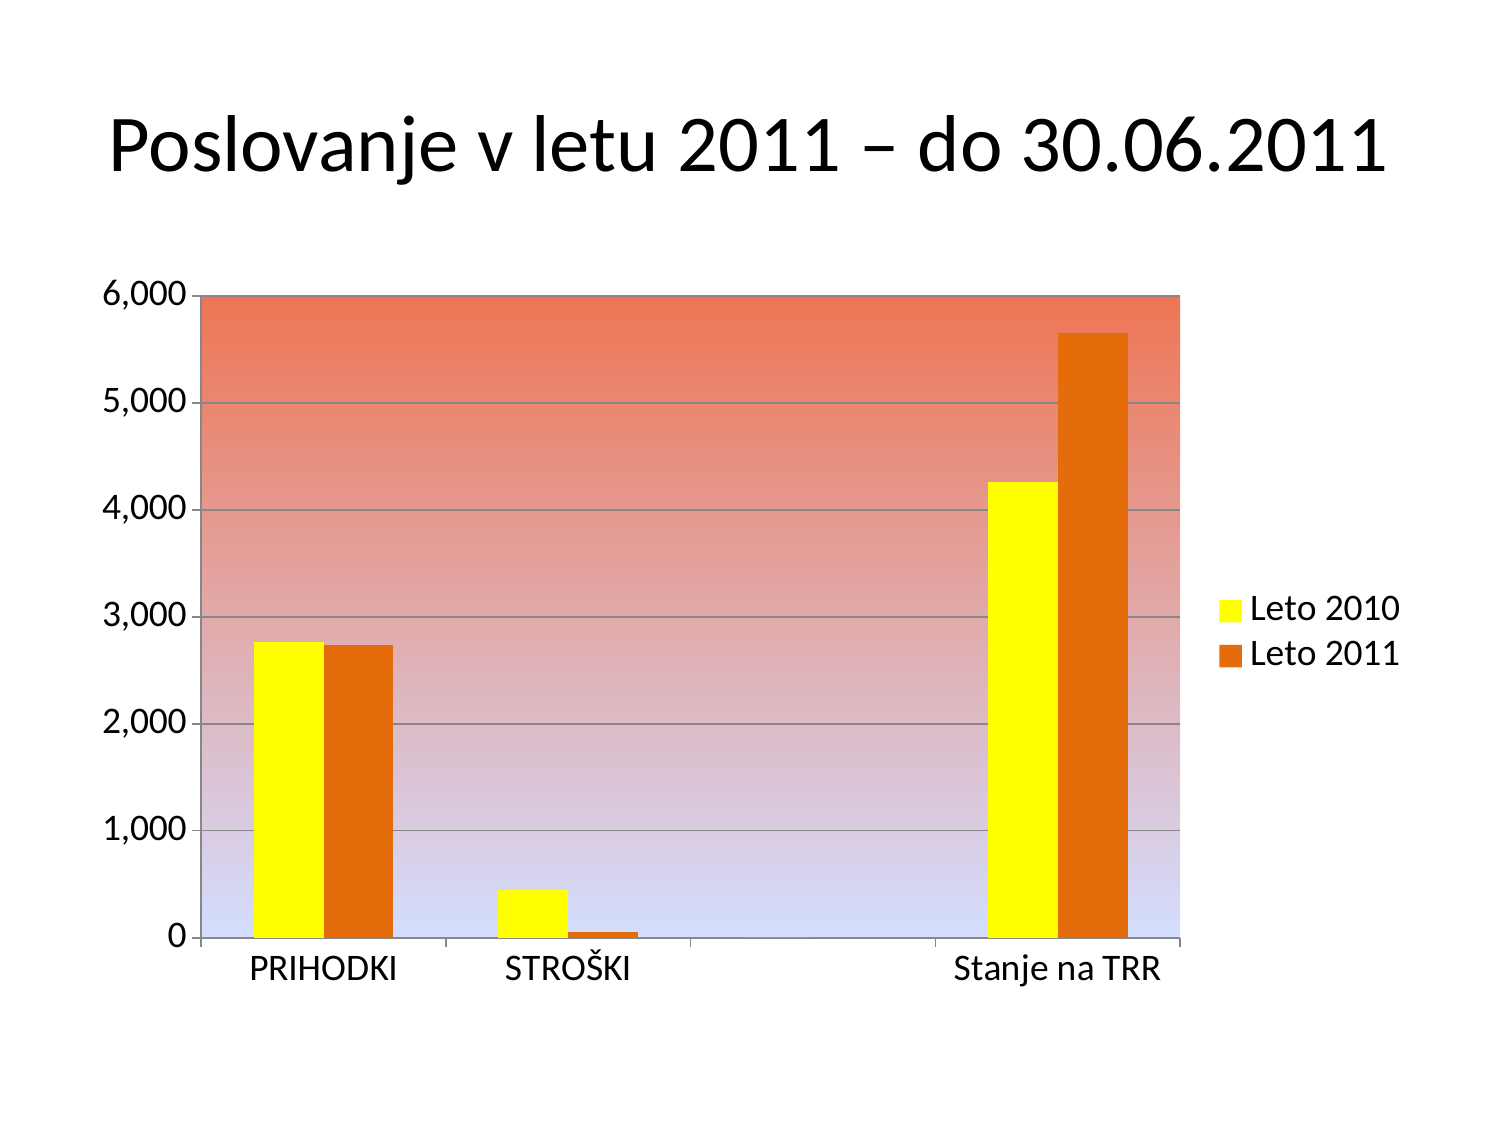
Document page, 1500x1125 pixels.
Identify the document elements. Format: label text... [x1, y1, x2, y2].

chart [74, 262, 1426, 1006]
title Poslovanje v letu 2011 – do 30.06.2011 [75, 45, 1425, 233]
